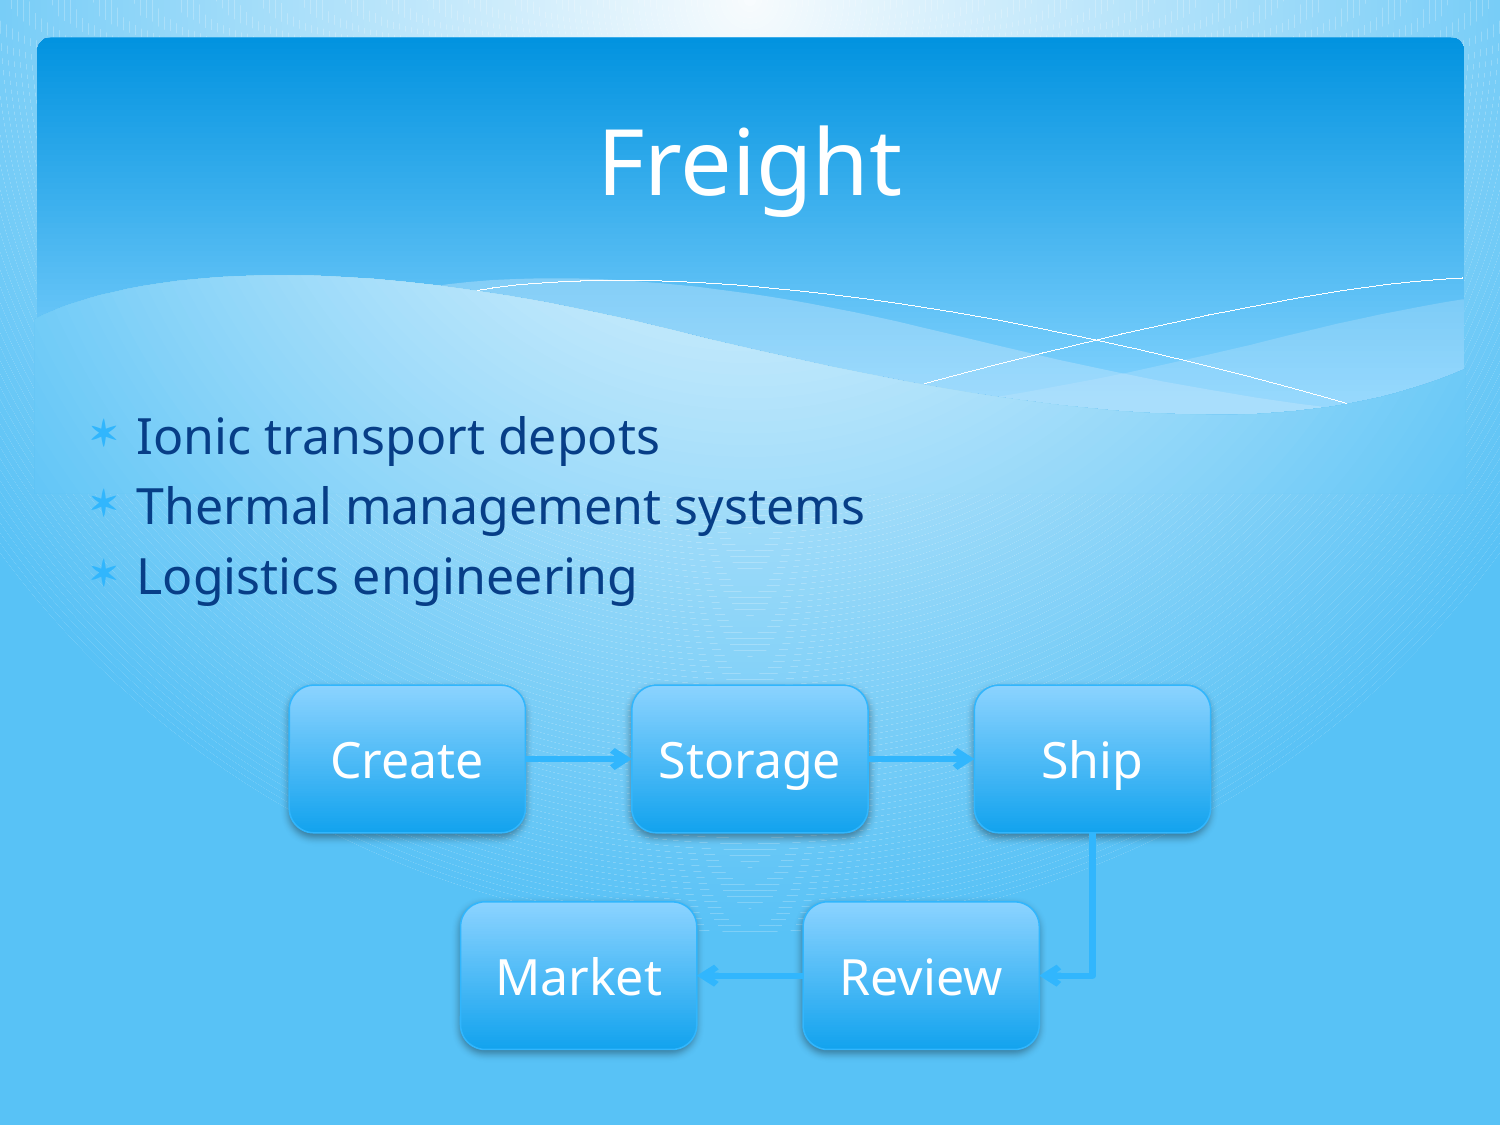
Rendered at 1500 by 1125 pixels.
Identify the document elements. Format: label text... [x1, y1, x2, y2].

list Ionic transport depots Thermal management systems Logistics engineering [76, 397, 999, 663]
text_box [289, 684, 1211, 1050]
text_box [525, 758, 1093, 976]
title Freight [75, 55, 1425, 261]
